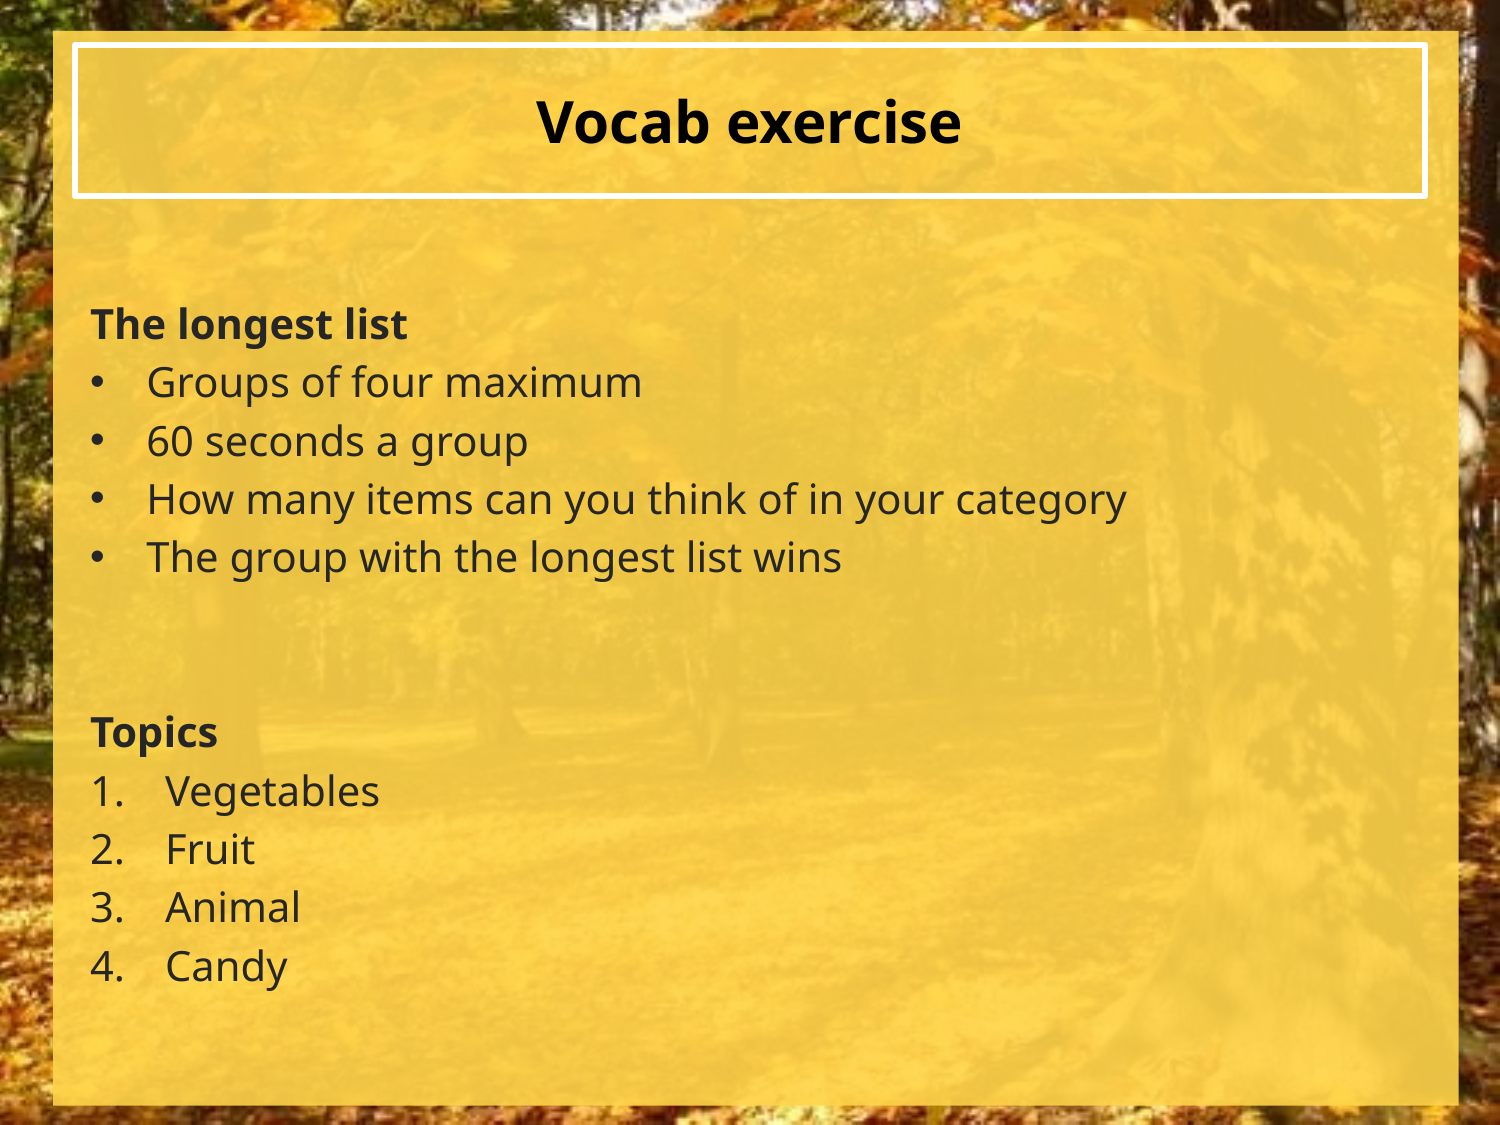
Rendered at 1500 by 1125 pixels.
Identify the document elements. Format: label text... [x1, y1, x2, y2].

list The longest list Groups of four maximum 60 seconds a group How many items can you think of in your category The group with the longest list wins Topics Vegetables Fruit Animal Candy [75, 231, 1425, 1071]
title Vocab exercise [72, 42, 1428, 199]
picture [0, 0, 1500, 1125]
